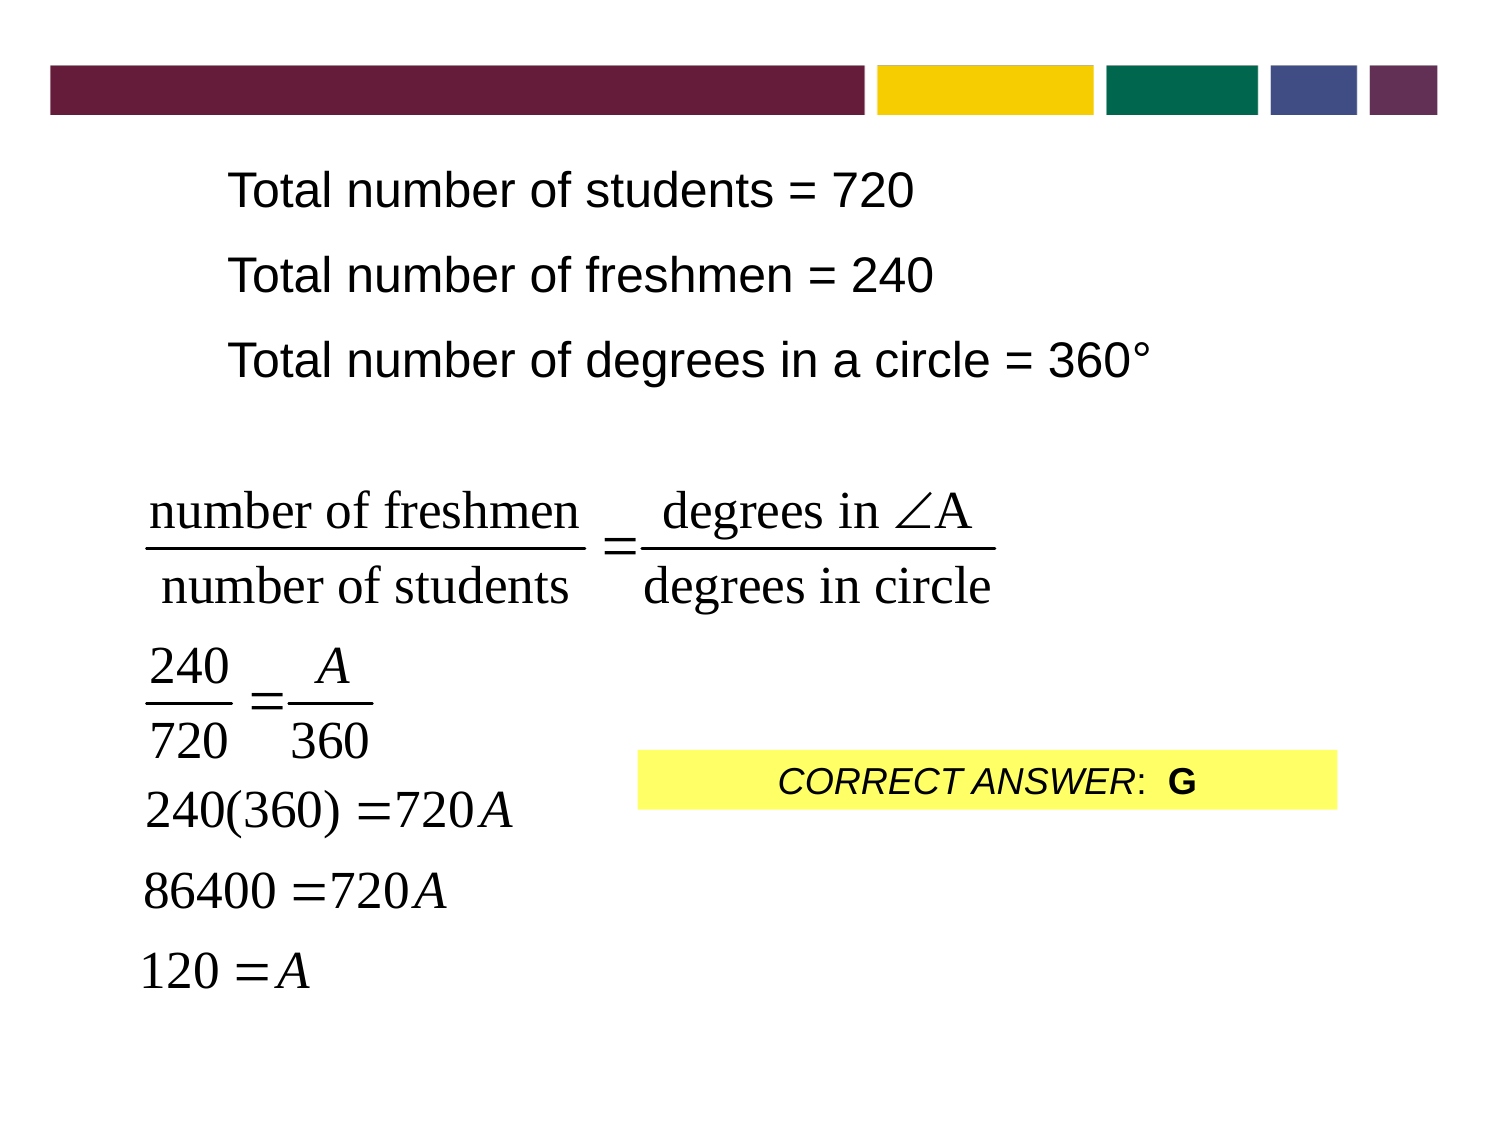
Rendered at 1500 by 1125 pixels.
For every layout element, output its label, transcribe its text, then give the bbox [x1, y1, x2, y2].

text_box CORRECT ANSWER: G [1008, 749, 1338, 810]
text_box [137, 474, 1005, 1003]
picture [37, 49, 1438, 116]
text_box Total number of students = 720 Total number of freshmen = 240 Total number of degrees in a circle = 360° [212, 149, 1338, 395]
